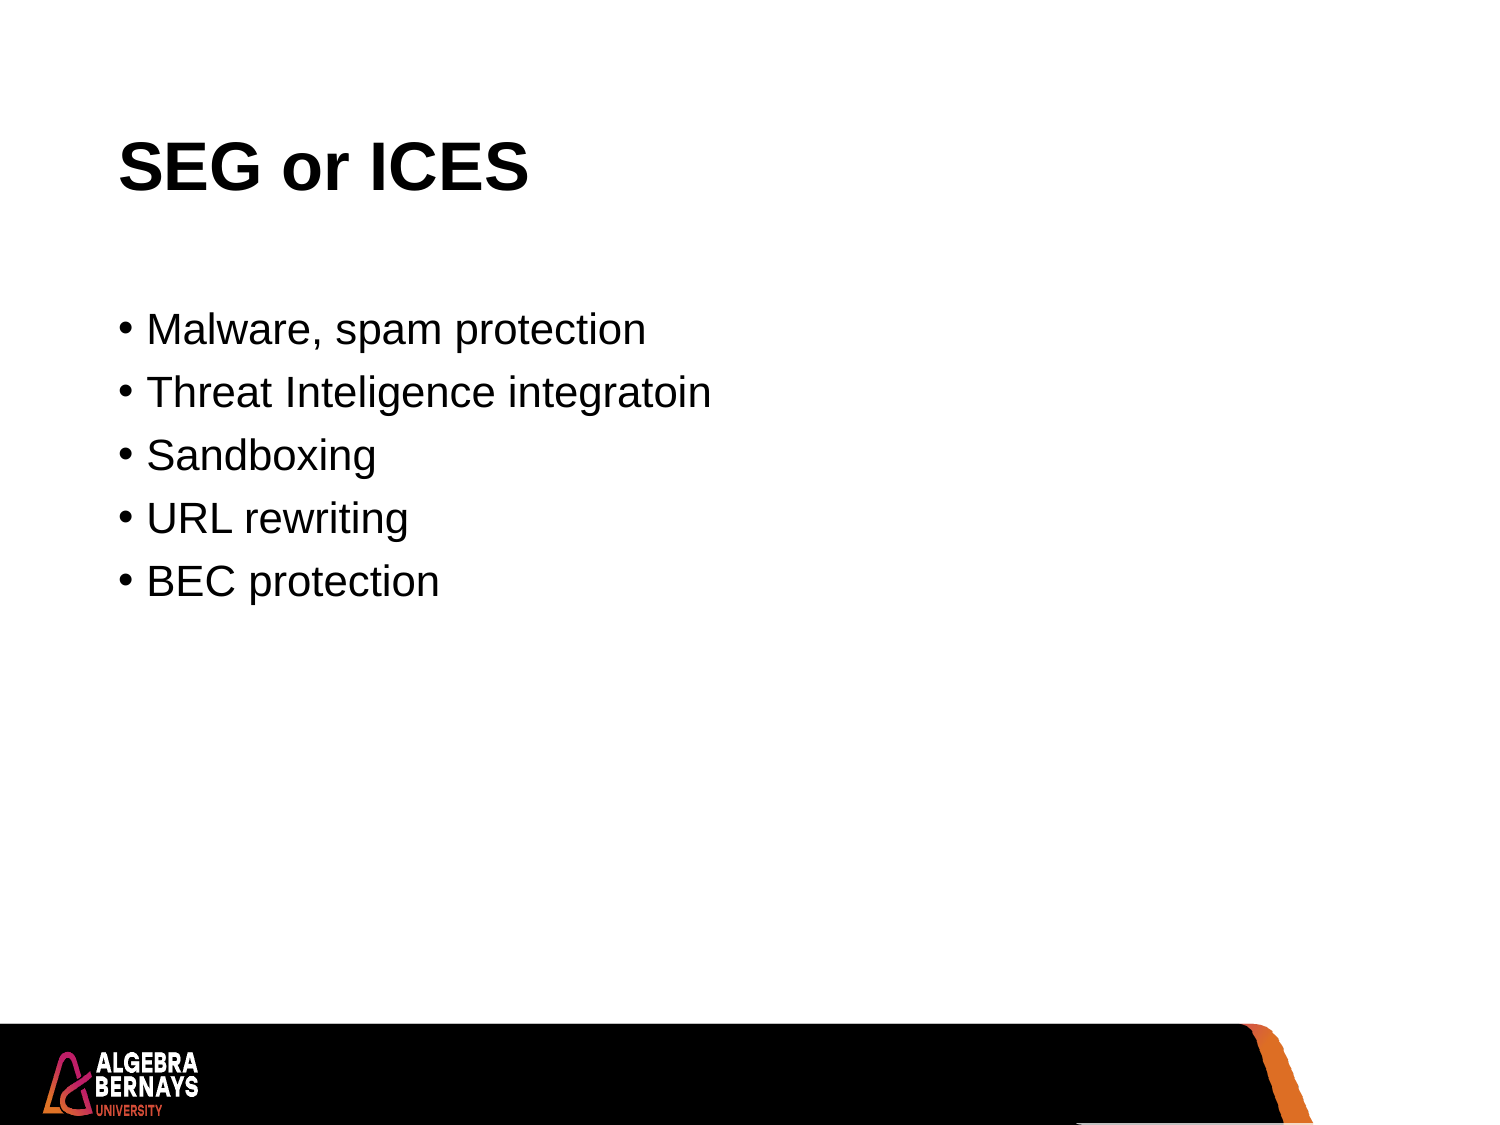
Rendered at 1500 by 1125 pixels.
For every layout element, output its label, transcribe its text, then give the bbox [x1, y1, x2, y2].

title SEG or ICES [103, 59, 1397, 278]
picture [0, 1023, 1468, 1125]
list Malware, spam protection Threat Inteligence integratoin Sandboxing URL rewriting BEC protection [103, 299, 1397, 1014]
